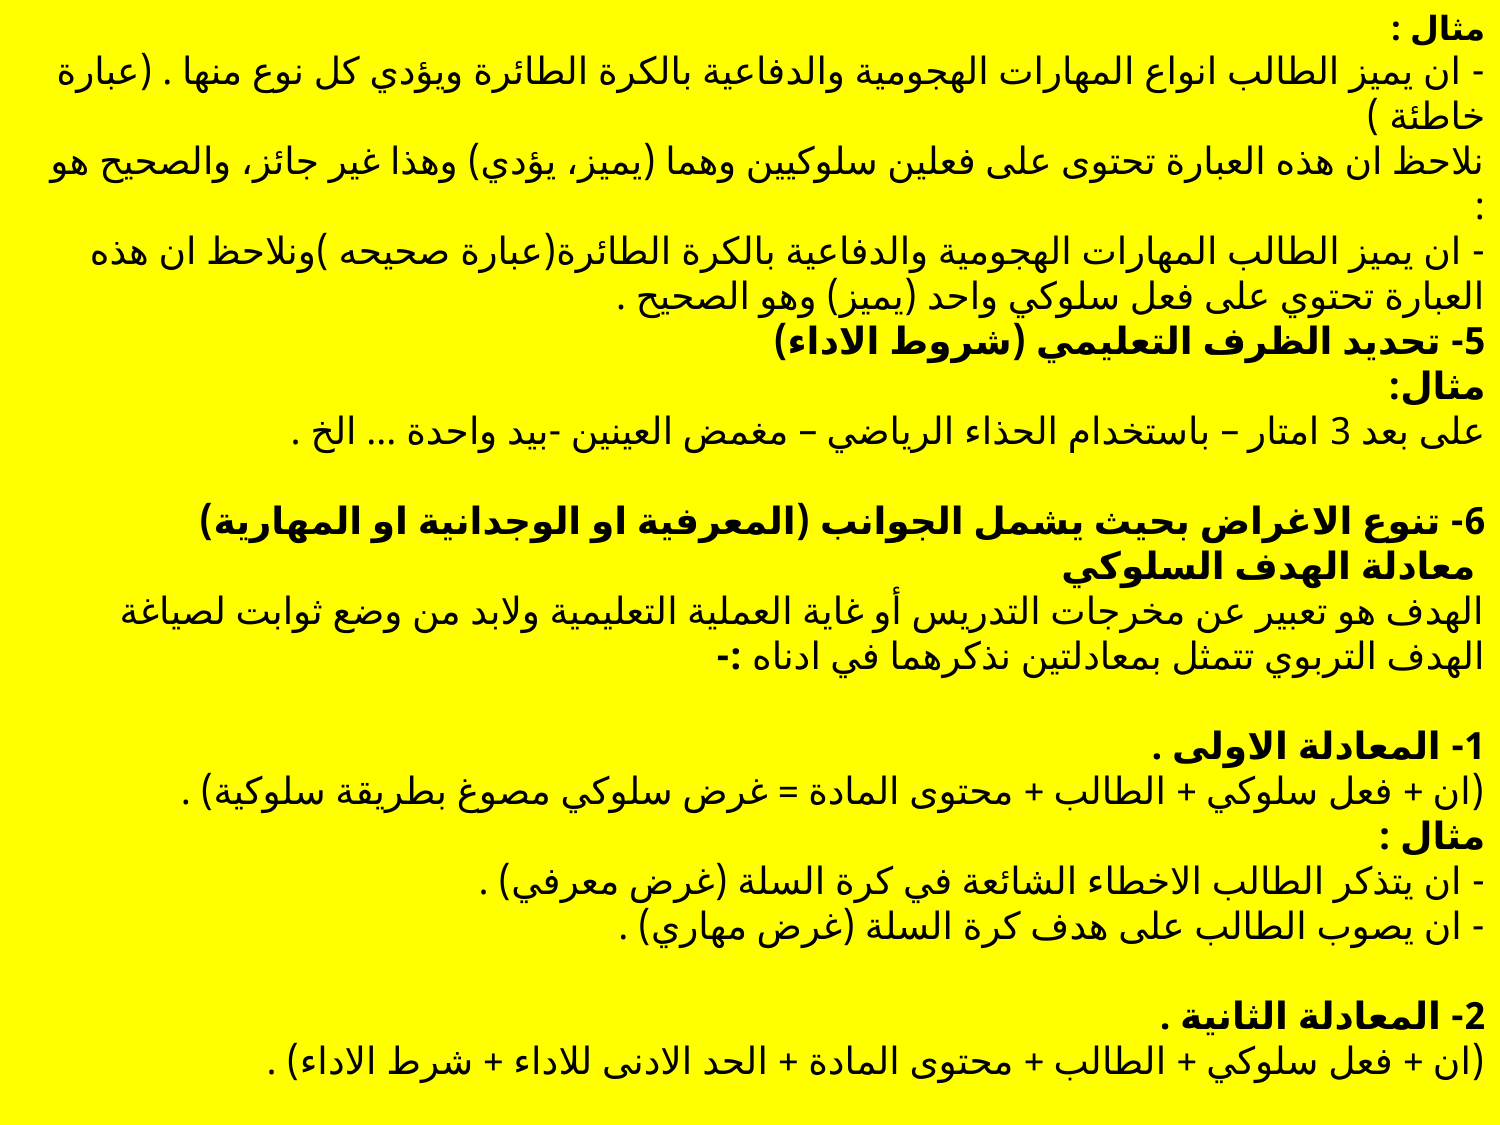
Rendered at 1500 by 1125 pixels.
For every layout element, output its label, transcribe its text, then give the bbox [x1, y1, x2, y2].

text_box مثال : - ان يميز الطالب انواع المهارات الهجومية والدفاعية بالكرة الطائرة ويؤدي كل نوع منها . (عبارة خاطئة ) نلاحظ ان هذه العبارة تحتوى على فعلين سلوكيين وهما (يميز، يؤدي) وهذا غير جائز، والصحيح هو : - ان يميز الطالب المهارات الهجومية والدفاعية بالكرة الطائرة(عبارة صحيحه )ونلاحظ ان هذه العبارة تحتوي على فعل سلوكي واحد (يميز) وهو الصحيح . 5- تحديد الظرف التعليمي (شروط الاداء) مثال: على بعد 3 امتار – باستخدام الحذاء الرياضي – مغمض العينين -بيد واحدة ... الخ . 6- تنوع الاغراض بحيث يشمل الجوانب (المعرفية او الوجدانية او المهارية) معادلة الهدف السلوكي الهدف هو تعبير عن مخرجات التدريس أو غاية العملية التعليمية ولابد من وضع ثوابت لصياغة الهدف التربوي تتمثل بمعادلتين نذكرهما في ادناه :- 1- المعادلة الاولى . (ان + فعل سلوكي + الطالب + محتوى المادة = غرض سلوكي مصوغ بطريقة سلوكية) . مثال : - ان يتذكر الطالب الاخطاء الشائعة في كرة السلة (غرض معرفي) . - ان يصوب الطالب على هدف كرة السلة (غرض مهاري) . 2- المعادلة الثانية . (ان + فعل سلوكي + الطالب + محتوى المادة + الحد الادنى للاداء + شرط الاداء) . [35, 0, 1500, 1125]
